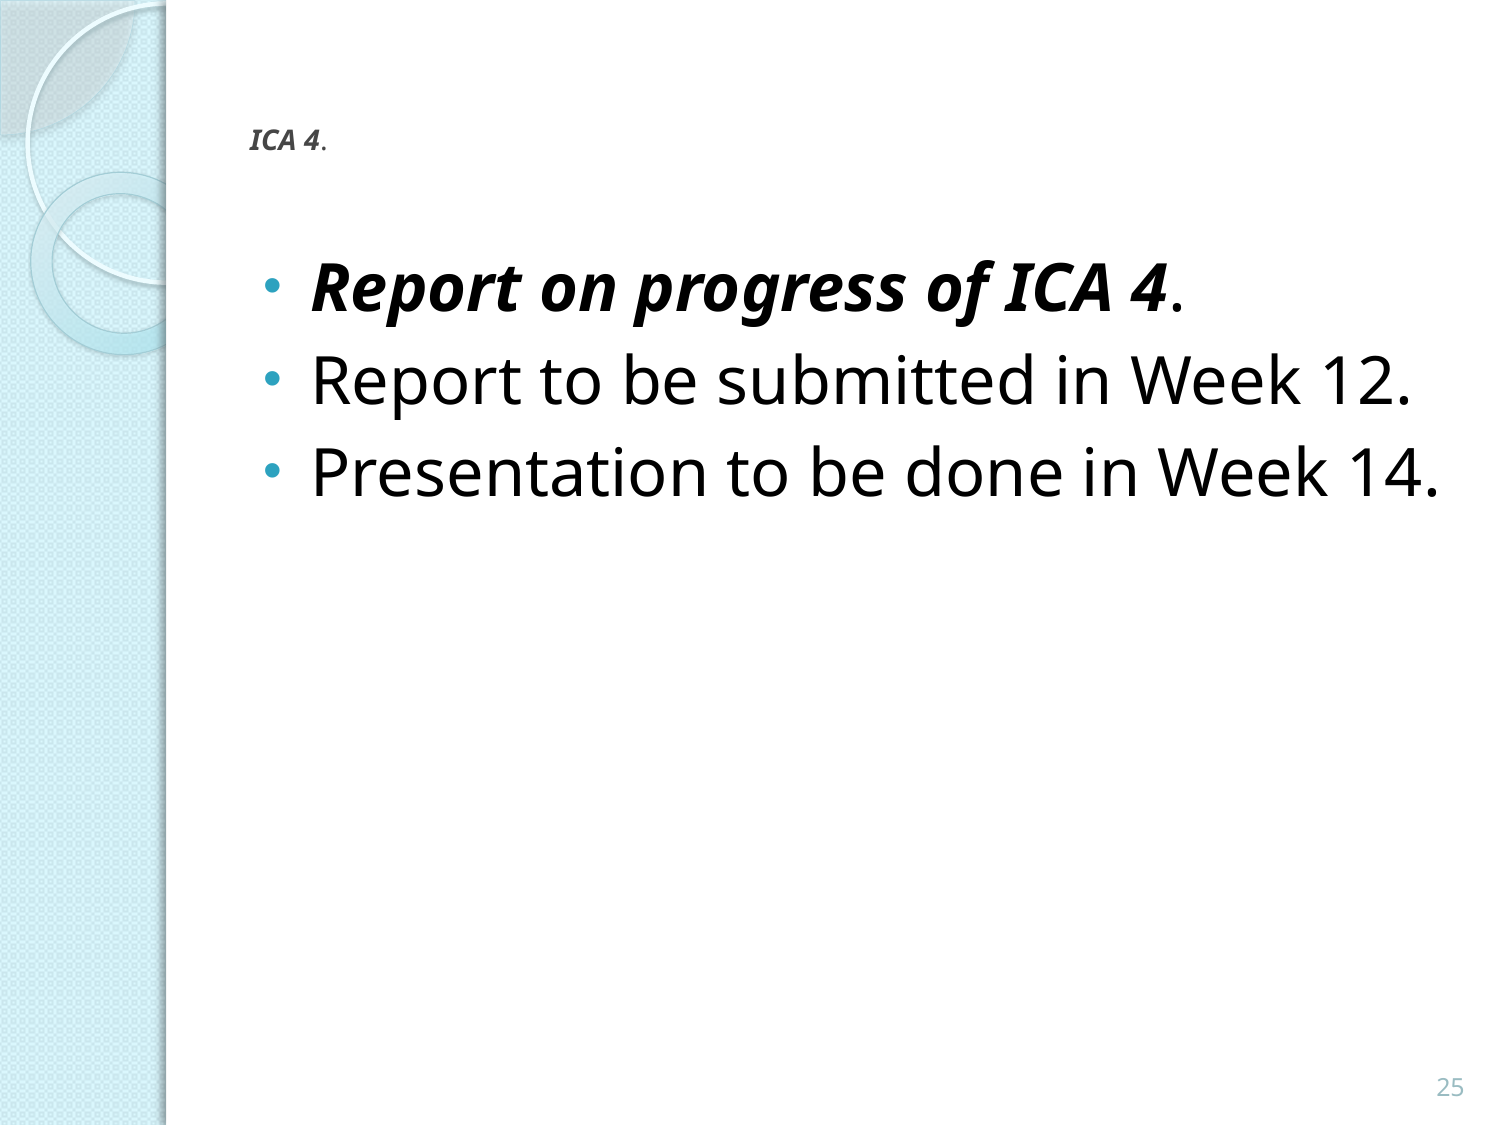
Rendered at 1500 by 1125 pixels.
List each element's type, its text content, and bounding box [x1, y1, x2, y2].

list Report on progress of ICA 4. Report to be submitted in Week 12. Presentation to be done in Week 14. [235, 237, 1466, 1025]
slide_number 25 [1413, 1034, 1488, 1113]
title ICA 4. [235, 45, 1466, 233]
